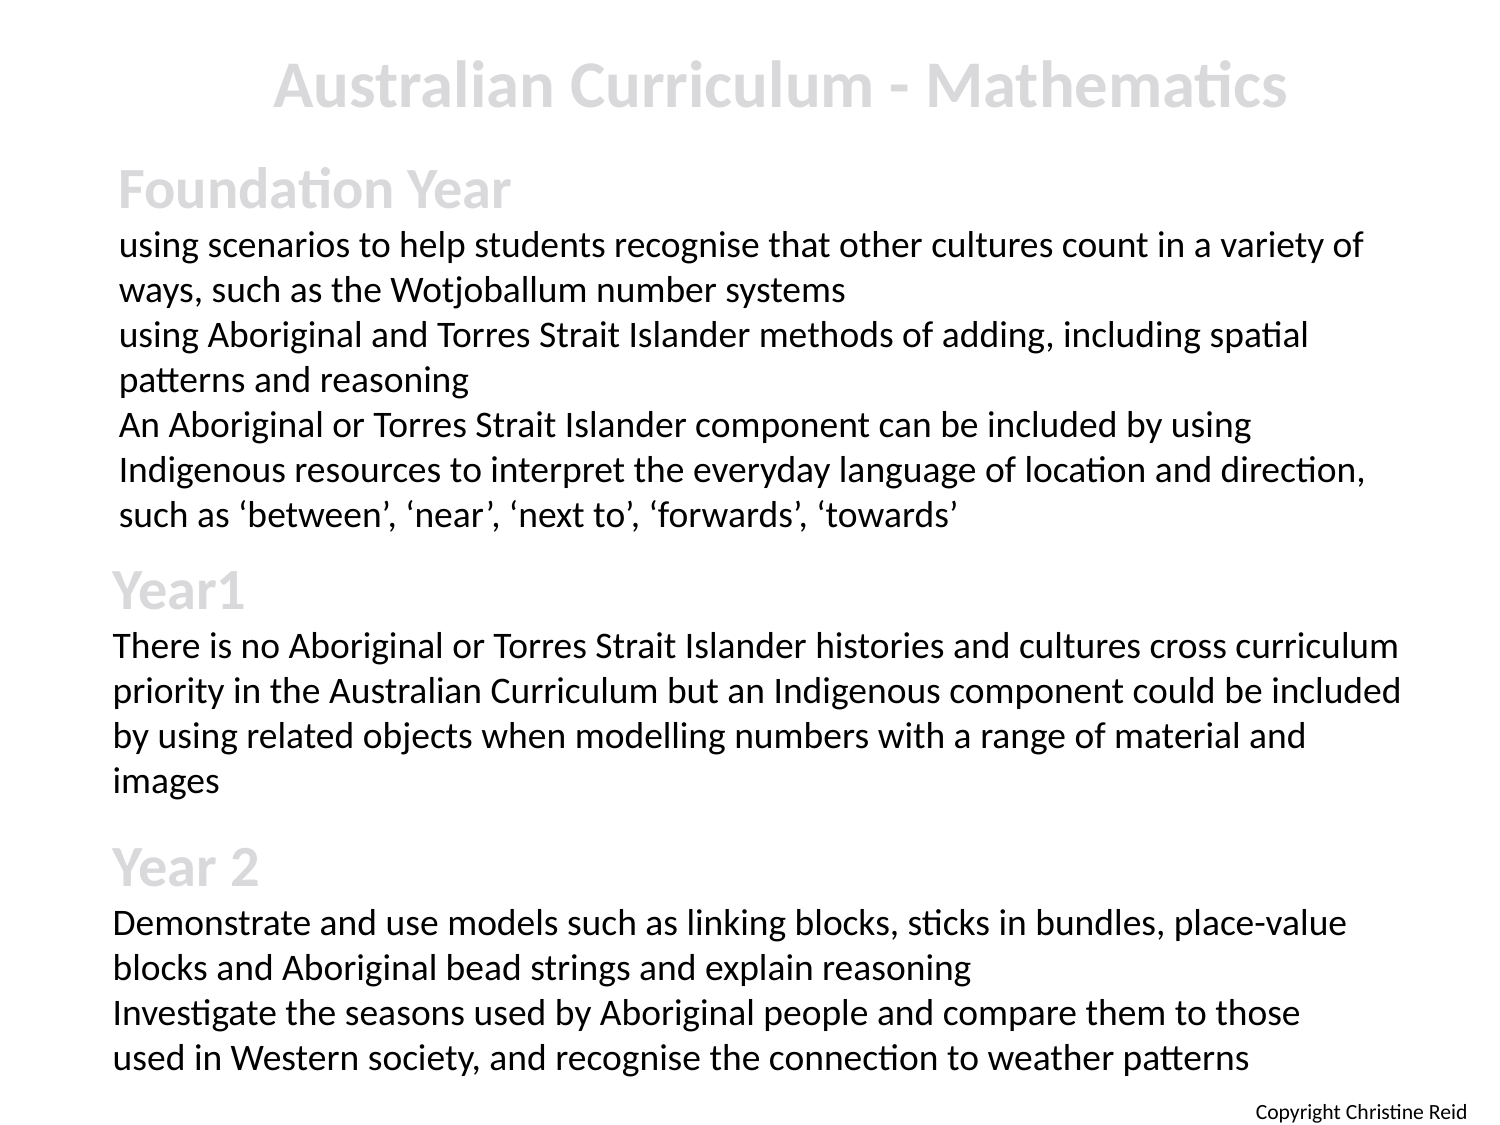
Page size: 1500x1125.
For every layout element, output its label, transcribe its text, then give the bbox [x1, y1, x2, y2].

text_box Year1 There is no Aboriginal or Torres Strait Islander histories and cultures cross curriculum priority in the Australian Curriculum but an Indigenous component could be included by using related objects when modelling numbers with a range of material and images [98, 544, 1421, 854]
text_box Year 2 Demonstrate and use models such as linking blocks, sticks in bundles, place-value blocks and Aboriginal bead strings and explain reasoning Investigate the seasons used by Aboriginal people and compare them to those used in Western society, and recognise the connection to weather patterns [98, 820, 1382, 1085]
text_box Australian Curriculum - Mathematics [258, 33, 1305, 128]
text_box Foundation Year using scenarios to help students recognise that other cultures count in a variety of ways, such as the Wotjoballum number systems using Aboriginal and Torres Strait Islander methods of adding, including spatial patterns and reasoning An Aboriginal or Torres Strait Islander component can be included by using Indigenous resources to interpret the everyday language of location and direction, such as ‘between’, ‘near’, ‘next to’, ‘forwards’, ‘towards’ [103, 142, 1416, 543]
text_box Copyright Christine Reid [1240, 1065, 1483, 1125]
